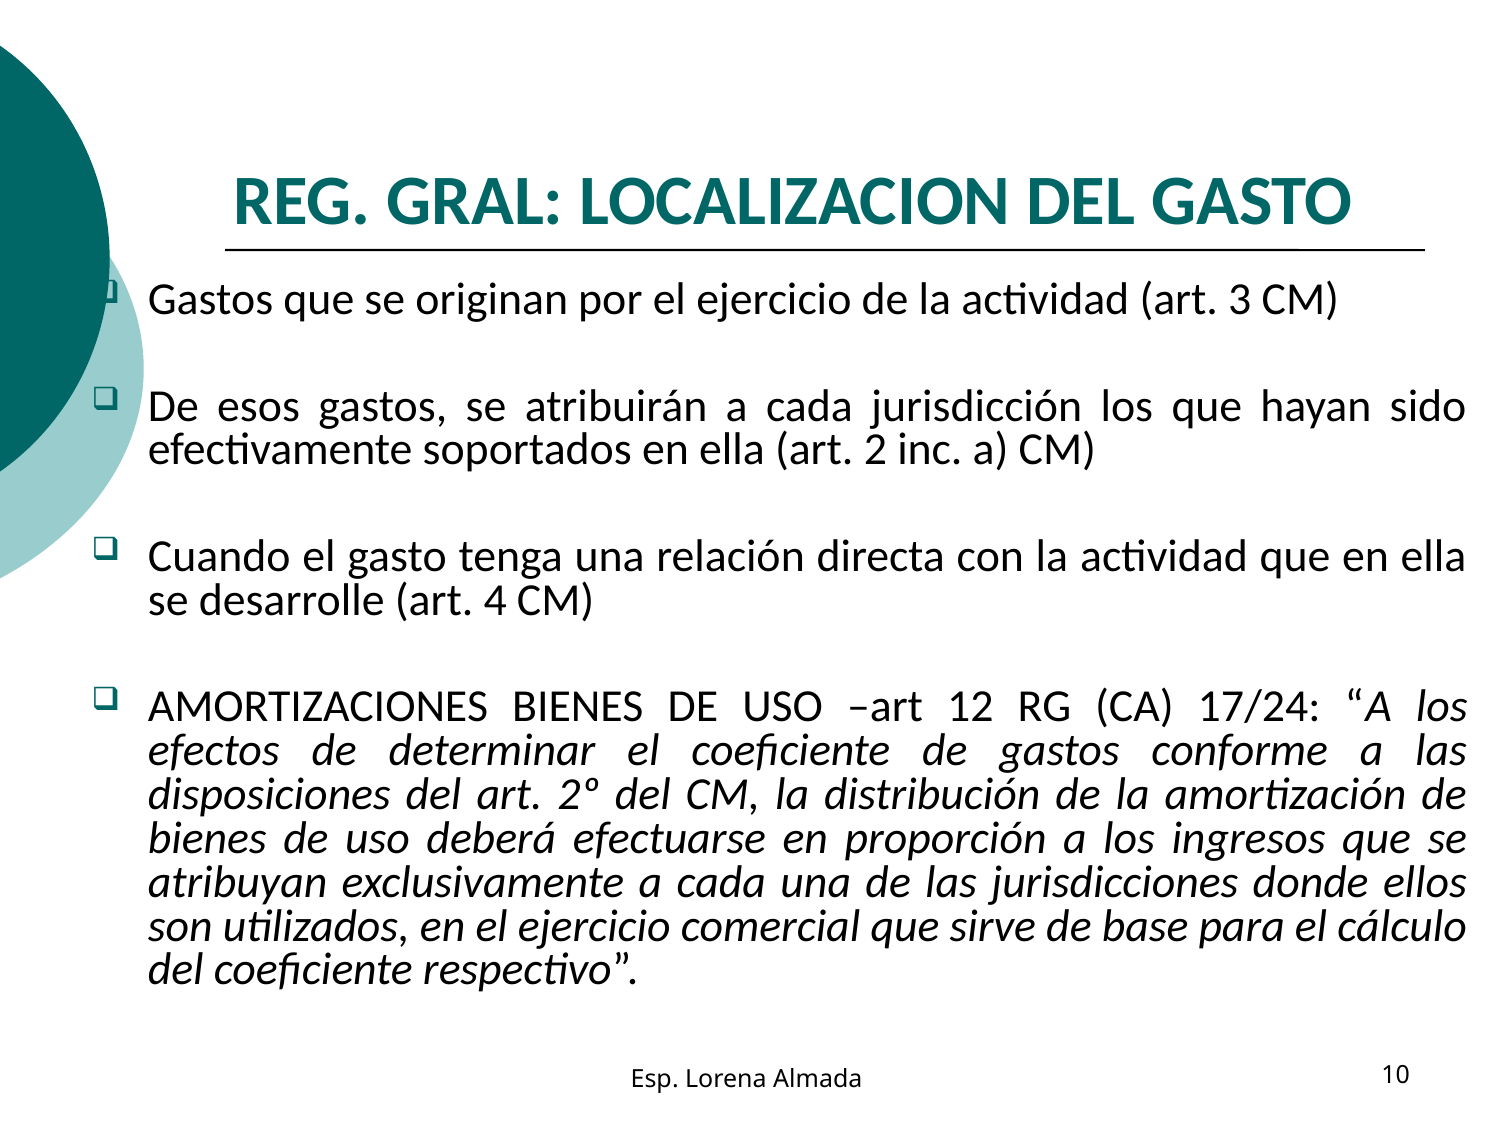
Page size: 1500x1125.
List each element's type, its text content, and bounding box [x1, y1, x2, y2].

list Gastos que se originan por el ejercicio de la actividad (art. 3 CM) De esos gastos, se atribuirán a cada jurisdicción los que hayan sido efectivamente soportados en ella (art. 2 inc. a) CM) Cuando el gasto tenga una relación directa con la actividad que en ella se desarrolle (art. 4 CM) AMORTIZACIONES BIENES DE USO –art 12 RG (CA) 17/24: “A los efectos de determinar el coeficiente de gastos conforme a las disposiciones del art. 2º del CM, la distribución de la amortización de bienes de uso deberá efectuarse en proporción a los ingresos que se atribuyan exclusivamente a cada una de las jurisdicciones donde ellos son utilizados, en el ejercicio comercial que sirve de base para el cálculo del coeficiente respectivo”. [76, 208, 1483, 991]
title REG. GRAL: LOCALIZACION DEL GASTO [105, 58, 1482, 208]
footer Esp. Lorena Almada [512, 1025, 988, 1100]
slide_number 10 [1074, 1025, 1425, 1100]
